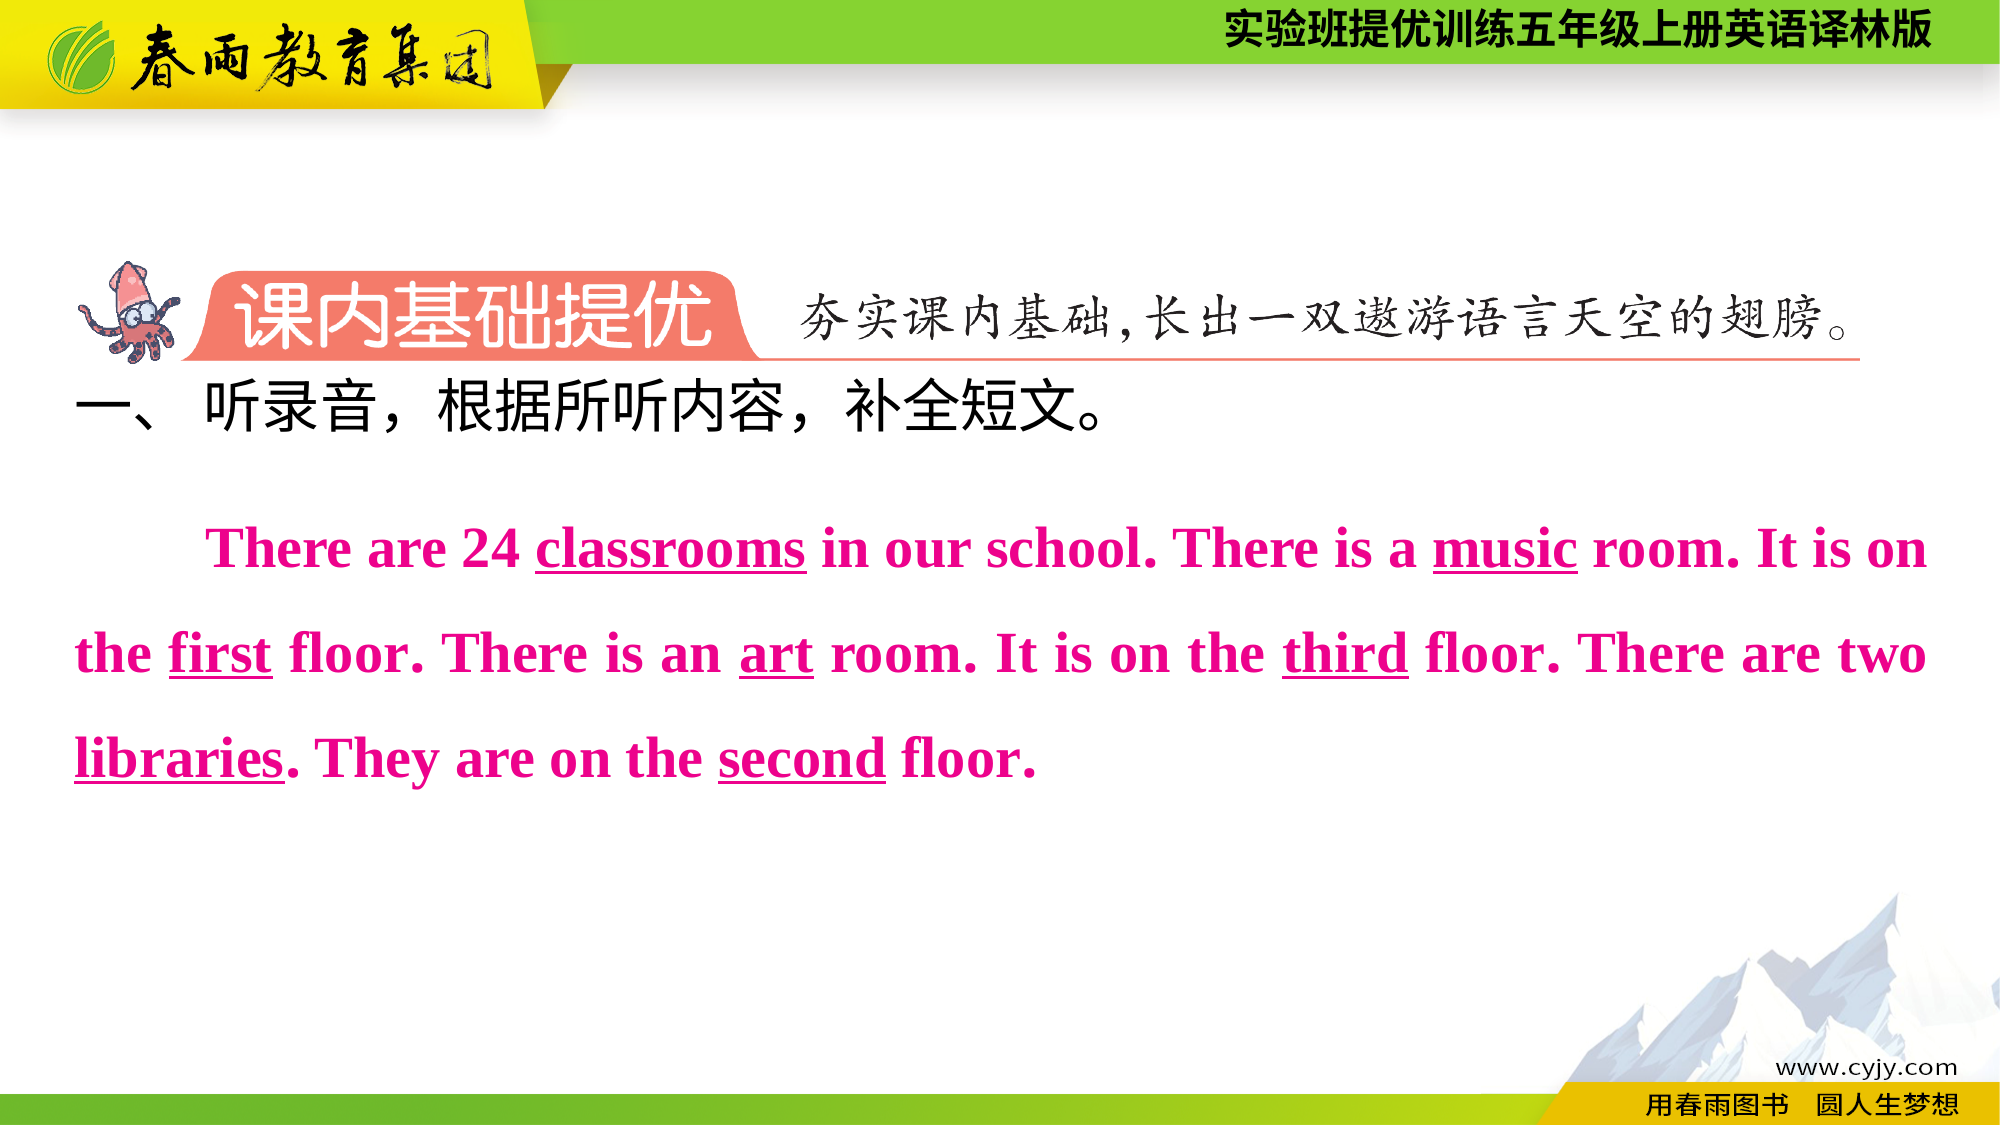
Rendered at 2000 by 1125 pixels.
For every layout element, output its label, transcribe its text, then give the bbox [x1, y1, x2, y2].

text_box There are 24 classrooms in our school. There is a music room. It is on the first floor. There is an art room. It is on the third floor. There are two libraries. They are on the second floor. [59, 466, 1944, 797]
list 一、 听录音，根据所听内容，补全短文。 [59, 122, 1944, 466]
picture [0, 0, 2000, 1125]
